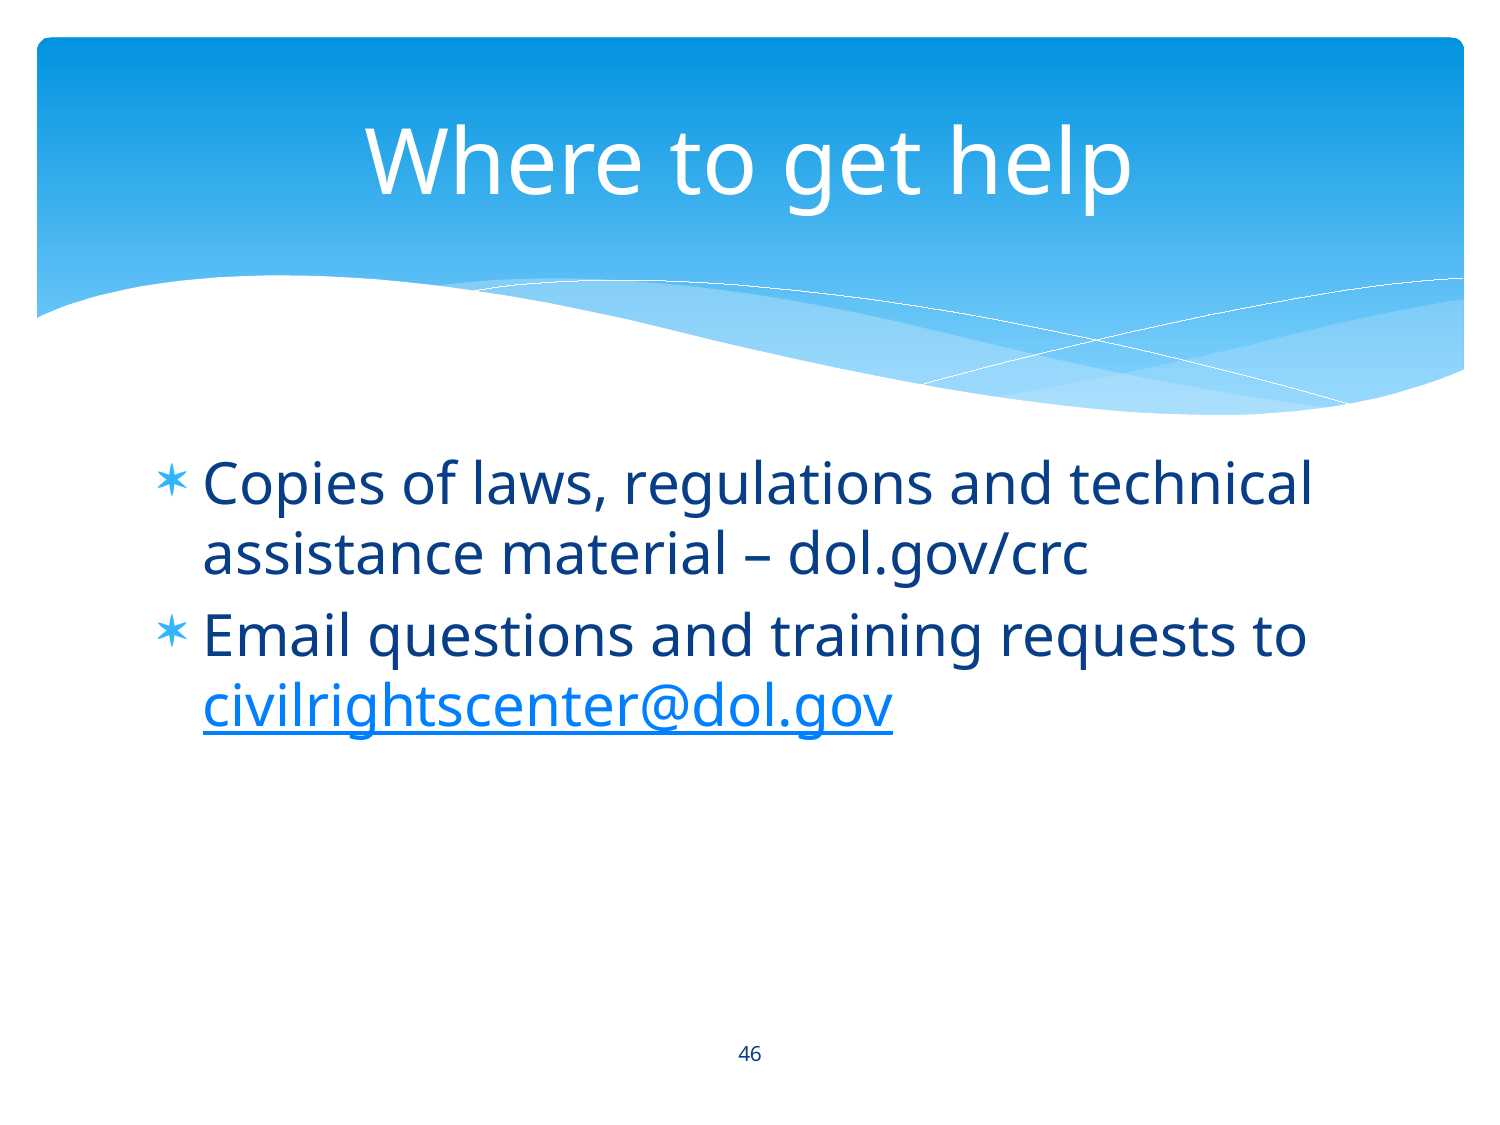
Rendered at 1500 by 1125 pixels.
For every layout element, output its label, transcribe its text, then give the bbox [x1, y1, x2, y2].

slide_number 46 [654, 1025, 846, 1086]
list Copies of laws, regulations and technical assistance material – dol.gov/crc Email questions and training requests to civilrightscenter@dol.gov [142, 438, 1359, 1005]
title Where to get help [75, 55, 1425, 261]
